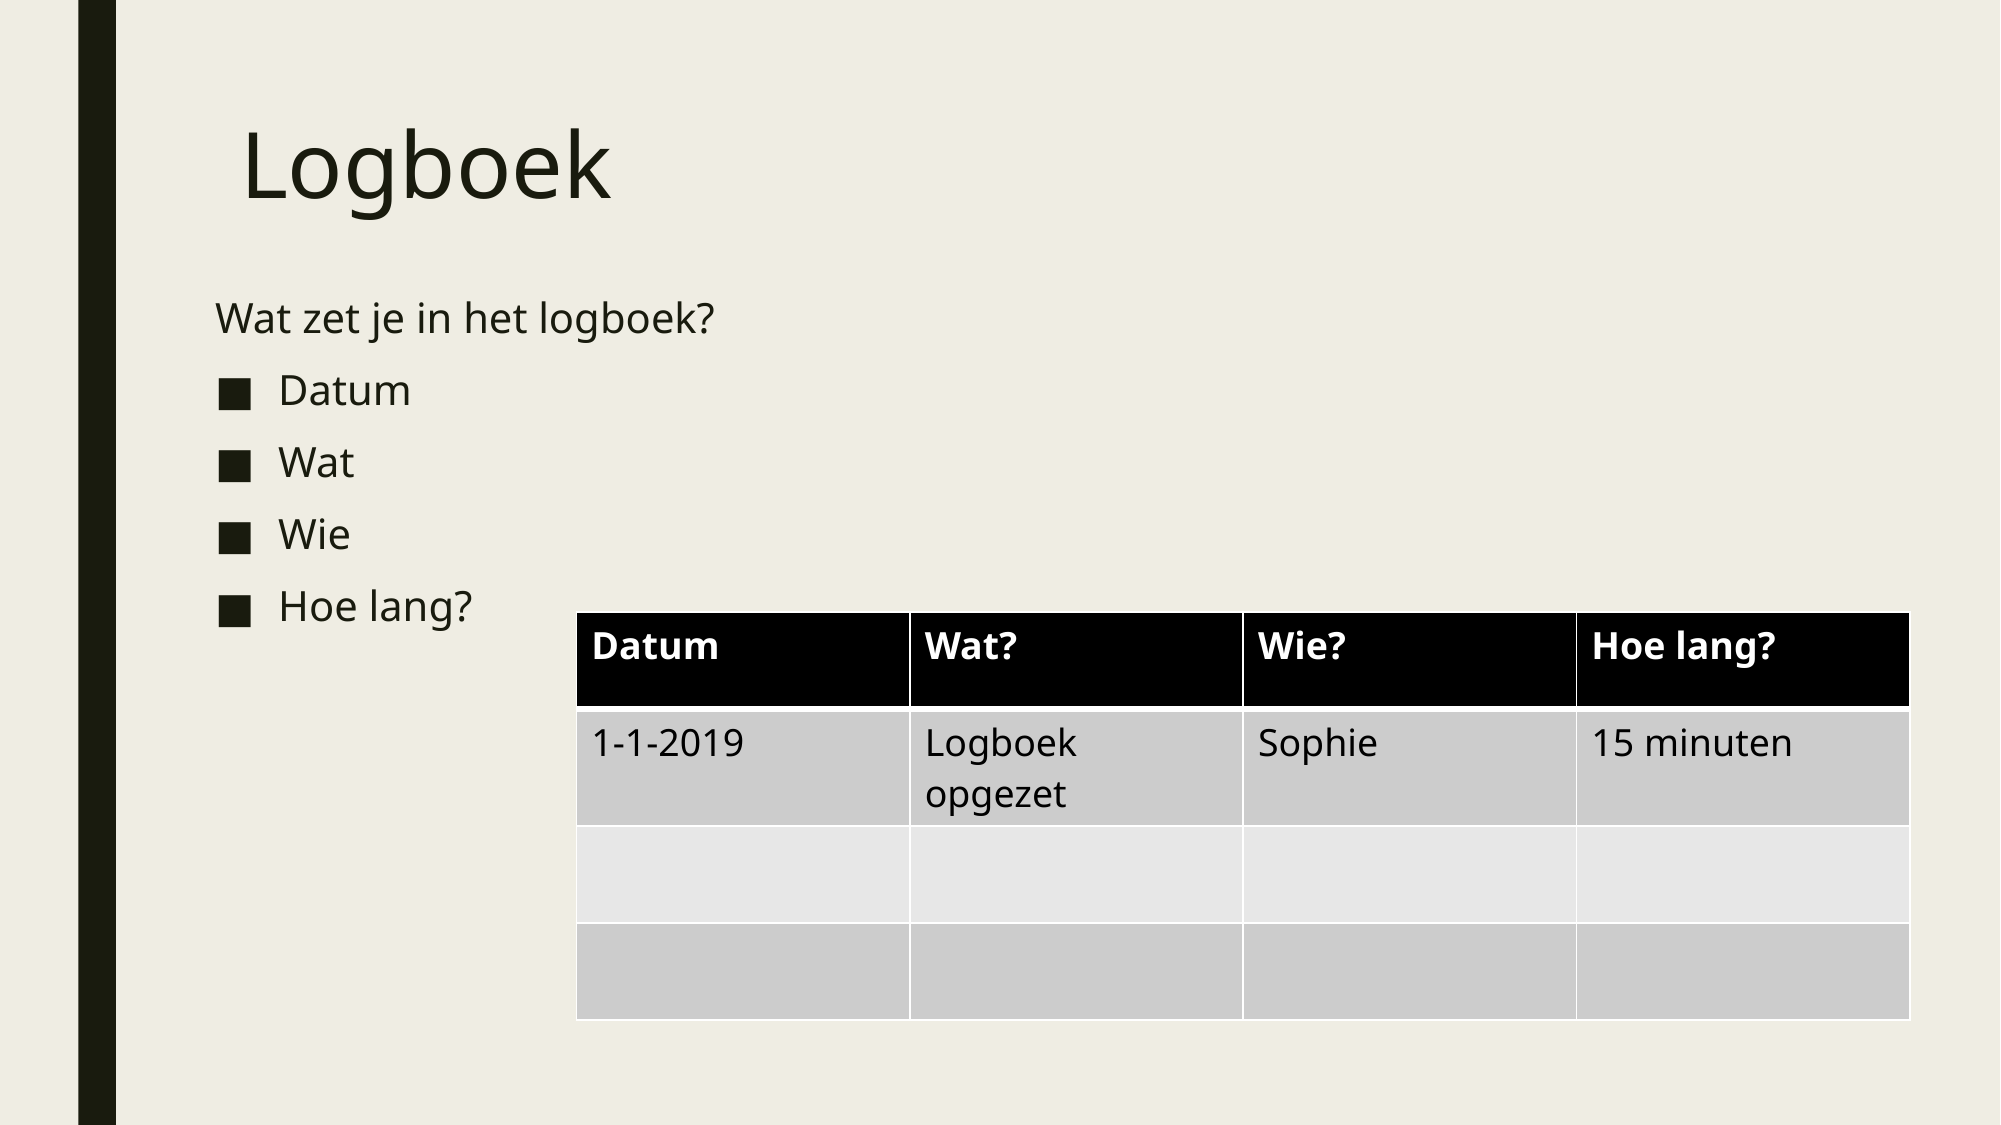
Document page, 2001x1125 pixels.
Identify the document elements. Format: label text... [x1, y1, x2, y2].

table_cell [1577, 827, 1909, 922]
table_cell [1244, 827, 1576, 922]
table_cell 1-1-2019 [577, 712, 909, 825]
table_cell [911, 924, 1242, 1019]
table_cell [577, 924, 909, 1019]
table_cell Sophie [1244, 712, 1576, 825]
table_header Wat? [911, 613, 1242, 706]
table_cell [577, 827, 909, 922]
table_cell [1577, 924, 1909, 1019]
table_cell [911, 827, 1242, 922]
table_header Datum [577, 613, 909, 706]
table_cell Logboek opgezet [911, 712, 1242, 825]
table_cell [1244, 924, 1576, 1019]
list Wat zet je in het logboek? Datum Wat Wie Hoe lang? [200, 288, 1775, 876]
table_header Hoe lang? [1577, 613, 1909, 706]
table_header Wie? [1244, 613, 1576, 706]
table_cell 15 minuten [1577, 712, 1909, 825]
title Logboek [225, 112, 1800, 357]
